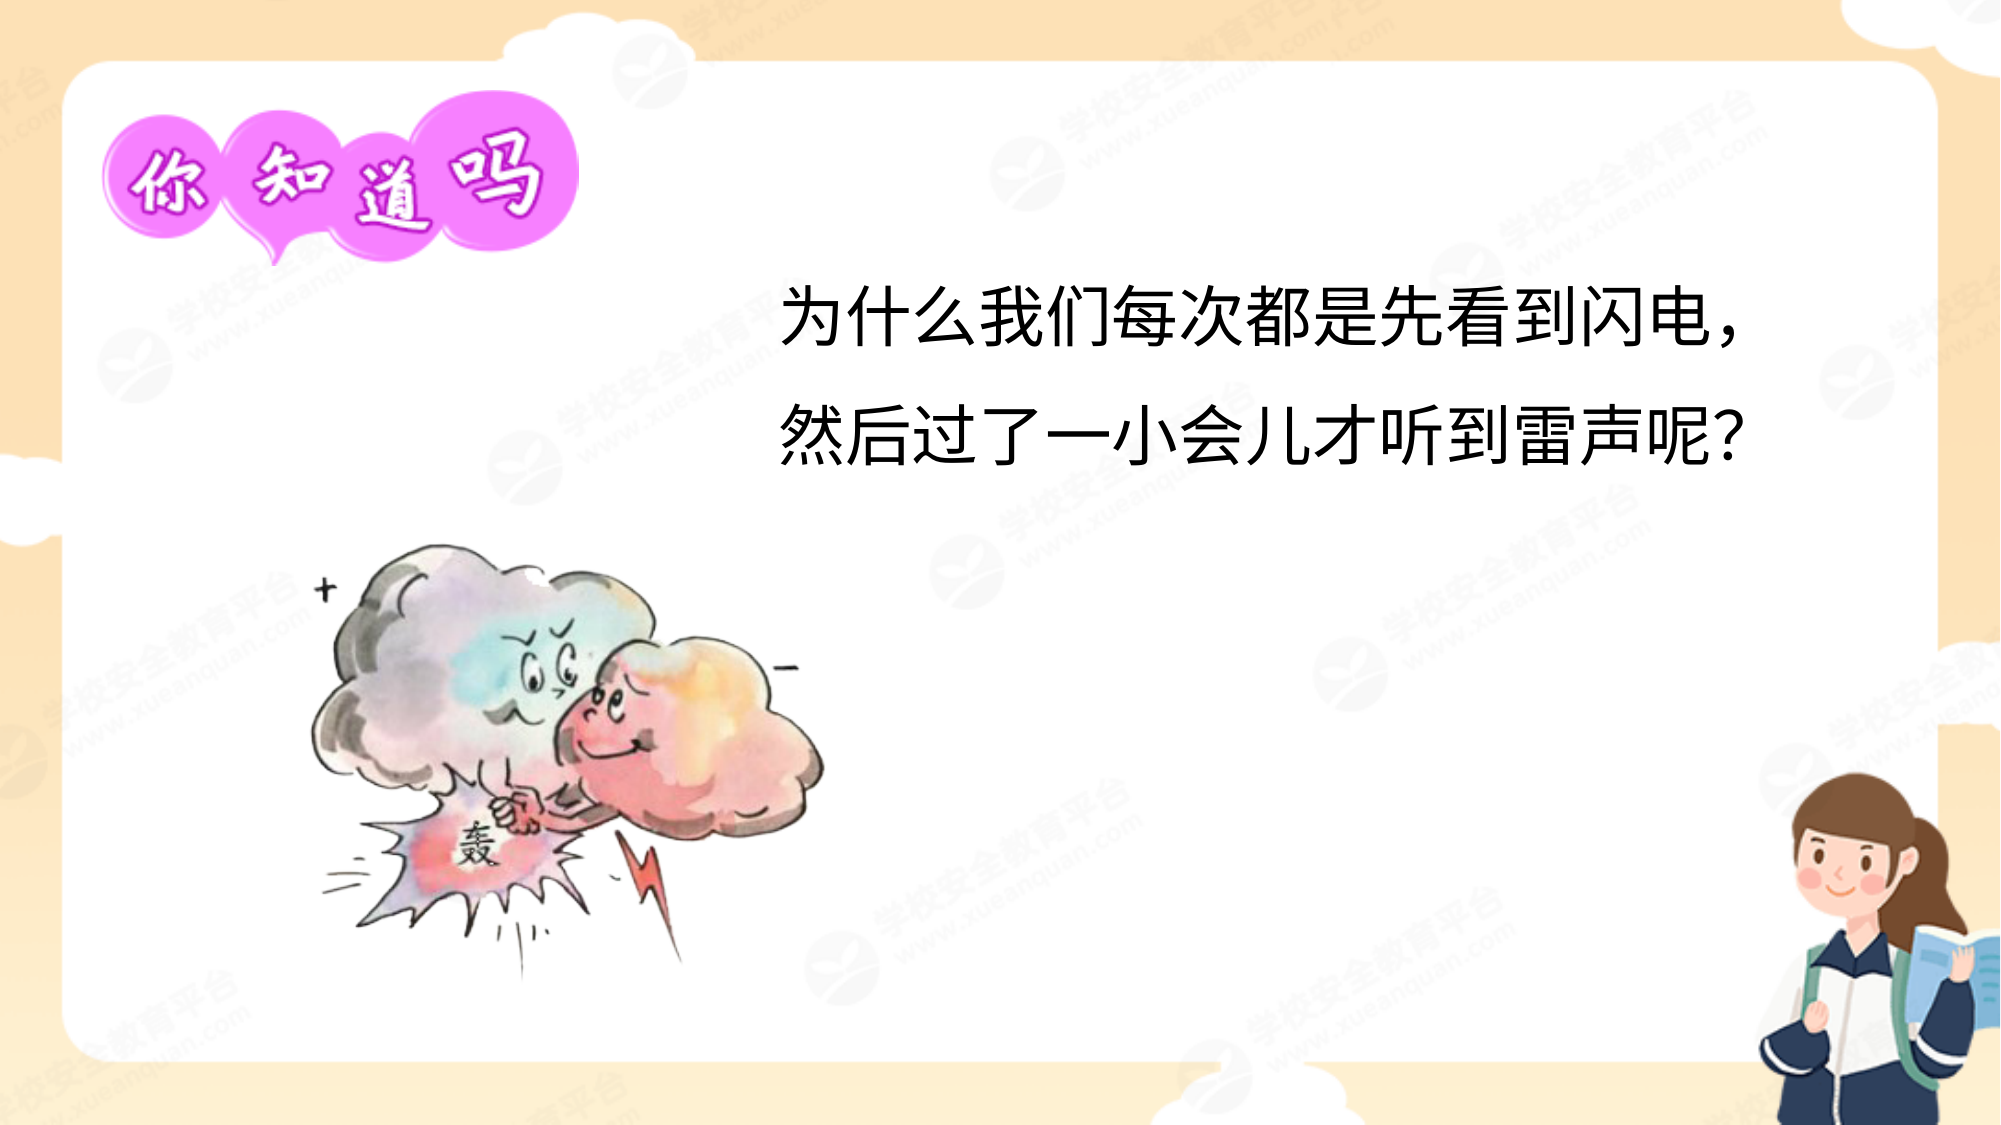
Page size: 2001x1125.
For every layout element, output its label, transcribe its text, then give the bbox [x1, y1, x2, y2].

picture [0, 0, 2001, 1125]
text_box 为什么我们每次都是先看到闪电， 然后过了一小会儿才听到雷声呢？ [763, 226, 1827, 482]
